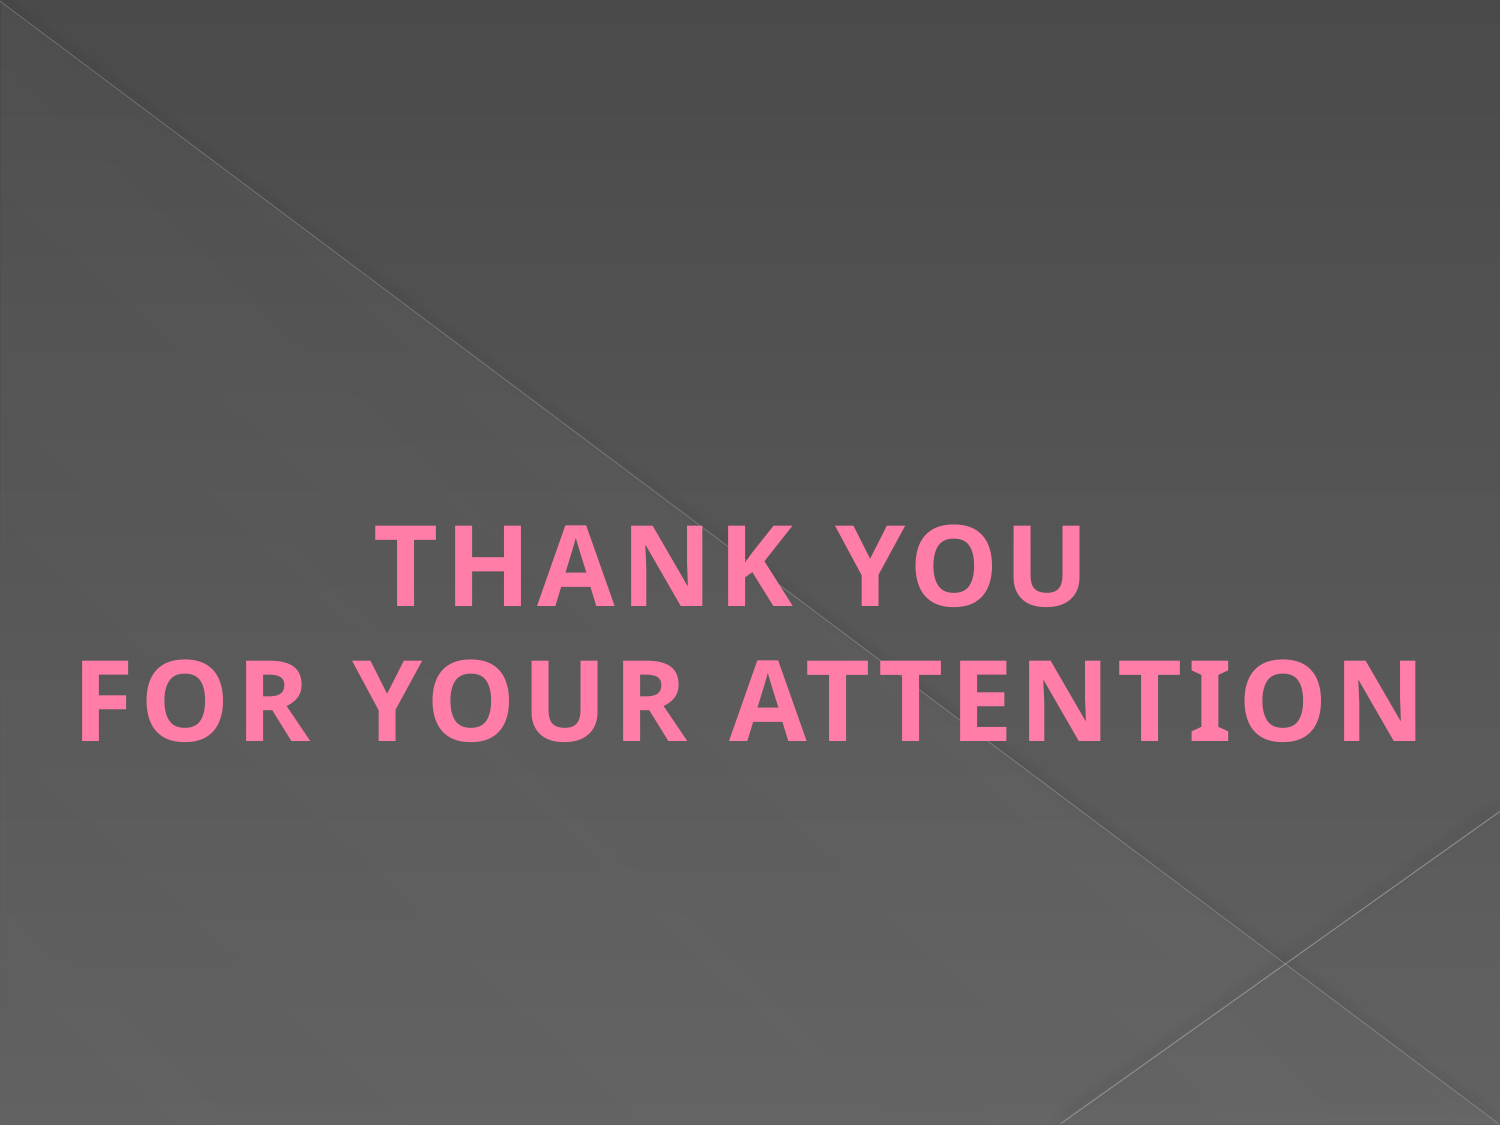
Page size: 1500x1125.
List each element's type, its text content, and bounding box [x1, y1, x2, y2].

text_box THANK YOU FOR YOUR ATTENTION [57, 486, 1443, 772]
